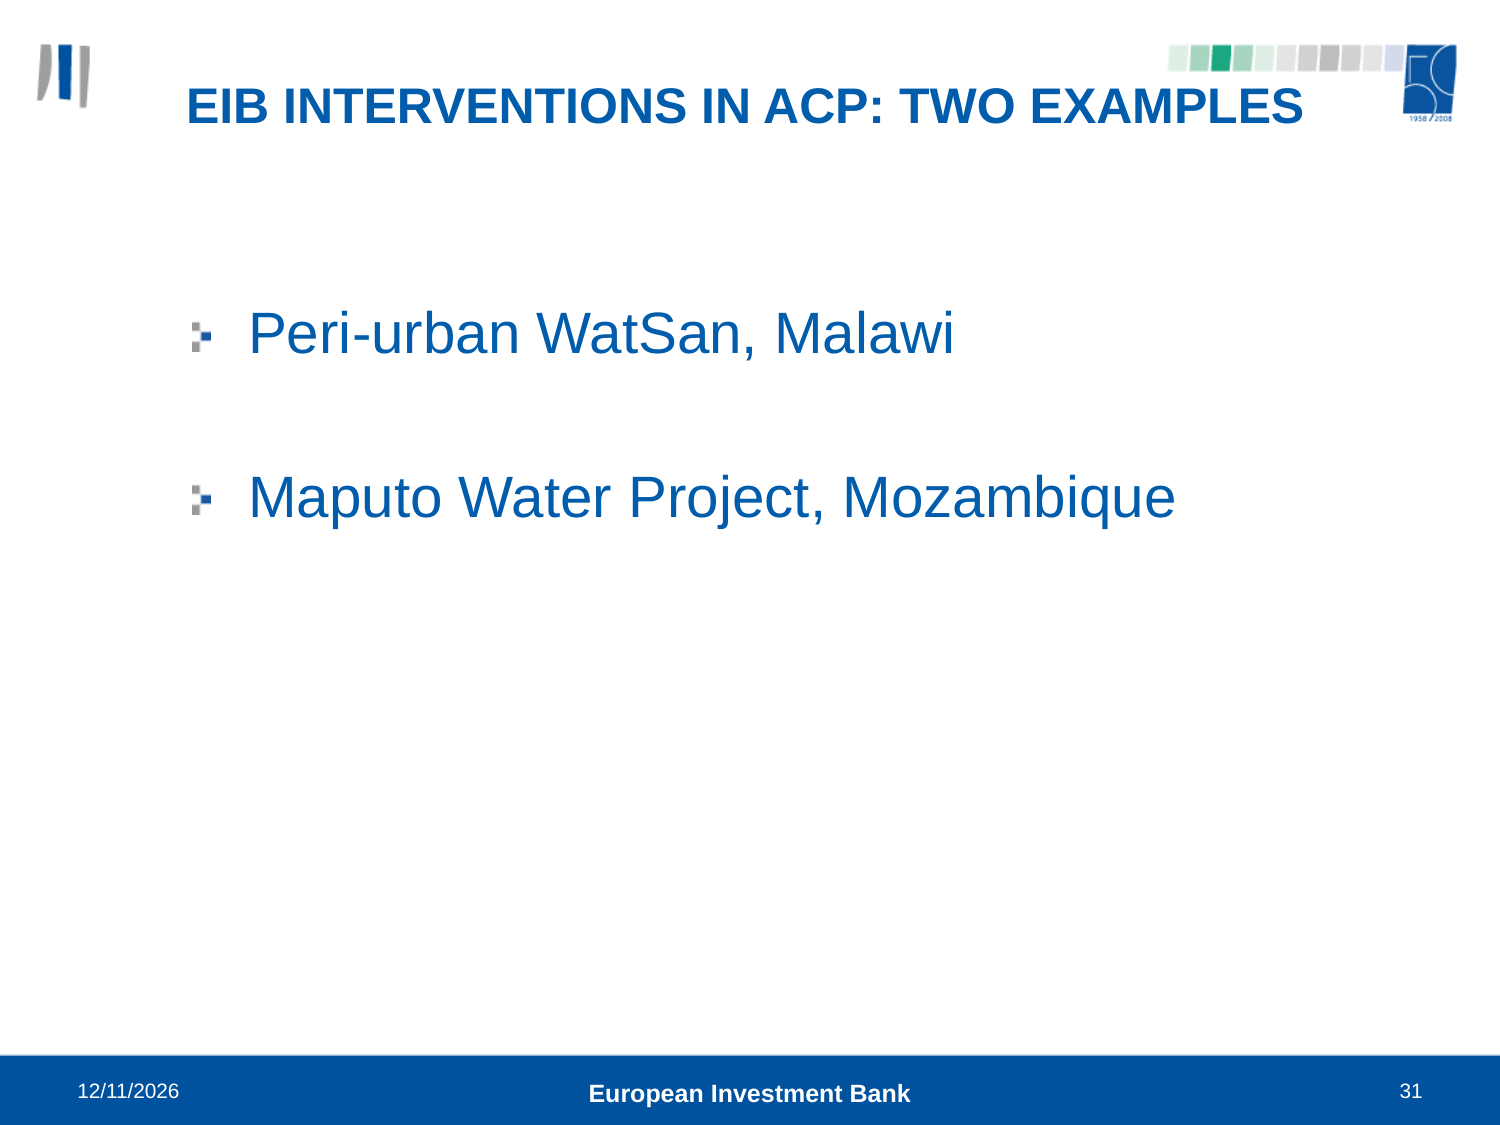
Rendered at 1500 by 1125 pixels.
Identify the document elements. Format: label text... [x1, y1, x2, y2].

footer European Investment Bank [229, 1070, 1271, 1125]
list Peri-urban WatSan, Malawi Maputo Water Project, Mozambique [176, 206, 1382, 987]
picture [0, 0, 1500, 1125]
slide_number 31 [1274, 1070, 1438, 1125]
title EIB INTERVENTIONS IN ACP: TWO EXAMPLES [170, 66, 1353, 185]
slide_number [62, 1070, 226, 1125]
